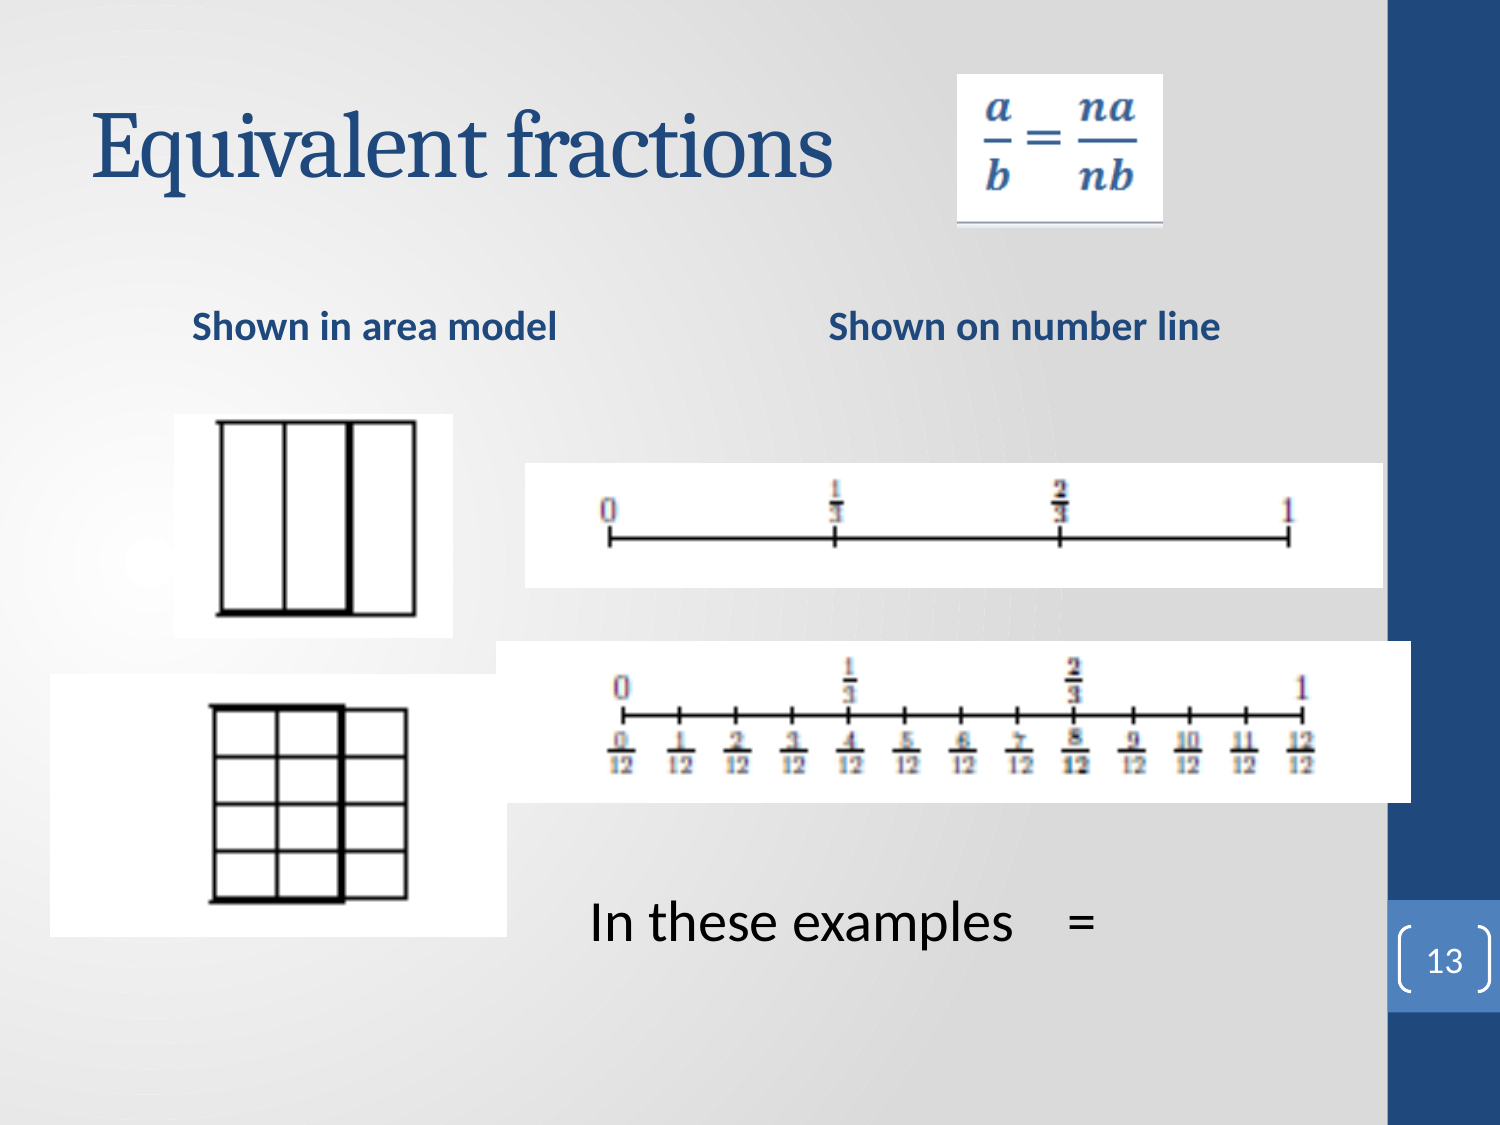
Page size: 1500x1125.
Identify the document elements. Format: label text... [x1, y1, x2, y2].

title Equivalent fractions [75, 45, 1325, 233]
picture [956, 74, 1163, 228]
picture [495, 640, 1411, 804]
list Shown on number line [725, 251, 1325, 357]
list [174, 414, 453, 638]
picture [524, 463, 1384, 588]
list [49, 674, 508, 938]
list Shown in area model [75, 251, 675, 357]
slide_number 13 [1397, 924, 1492, 994]
